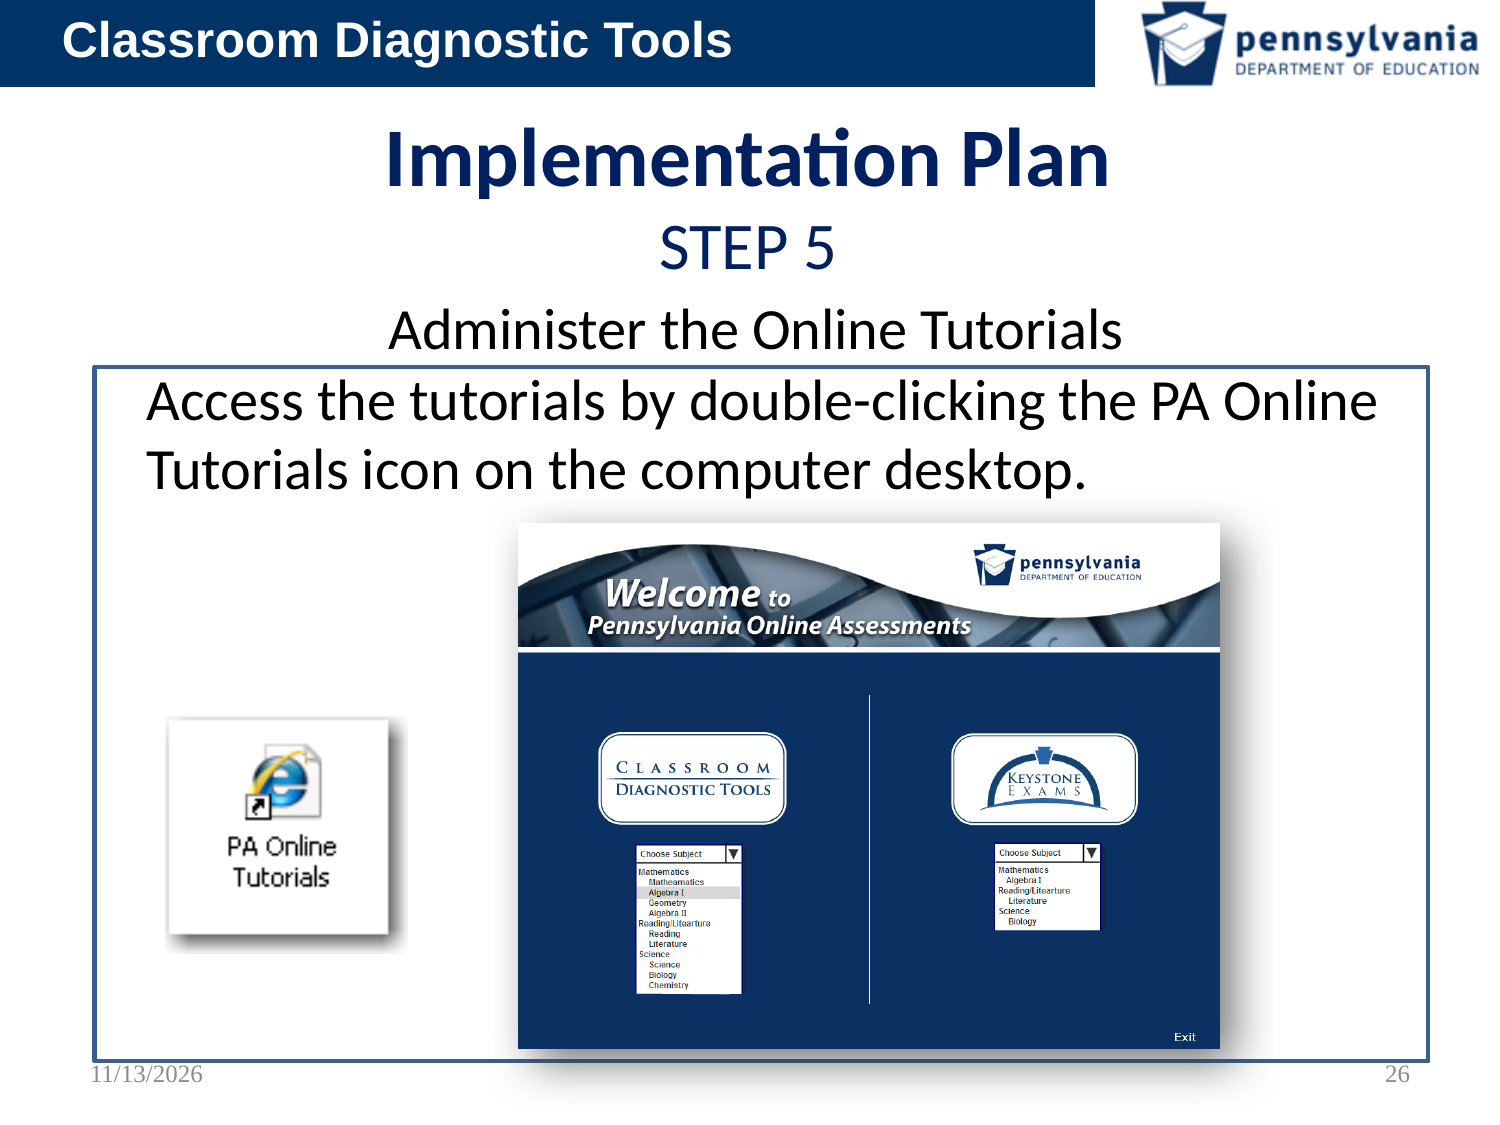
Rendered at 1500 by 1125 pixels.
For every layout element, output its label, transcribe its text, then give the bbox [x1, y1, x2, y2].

picture [1134, 0, 1485, 90]
list Access the tutorials by double-clicking the PA Online Tutorials icon on the computer desktop. [74, 262, 1426, 1006]
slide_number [75, 1042, 425, 1103]
title Implementation Plan STEP 5 Administer the Online Tutorials [73, 146, 1424, 319]
text_box [92, 1006, 506, 1063]
slide_number 26 [1074, 1042, 1425, 1103]
picture [165, 715, 408, 954]
picture [517, 522, 1220, 1049]
text_box [1267, 365, 1430, 1063]
